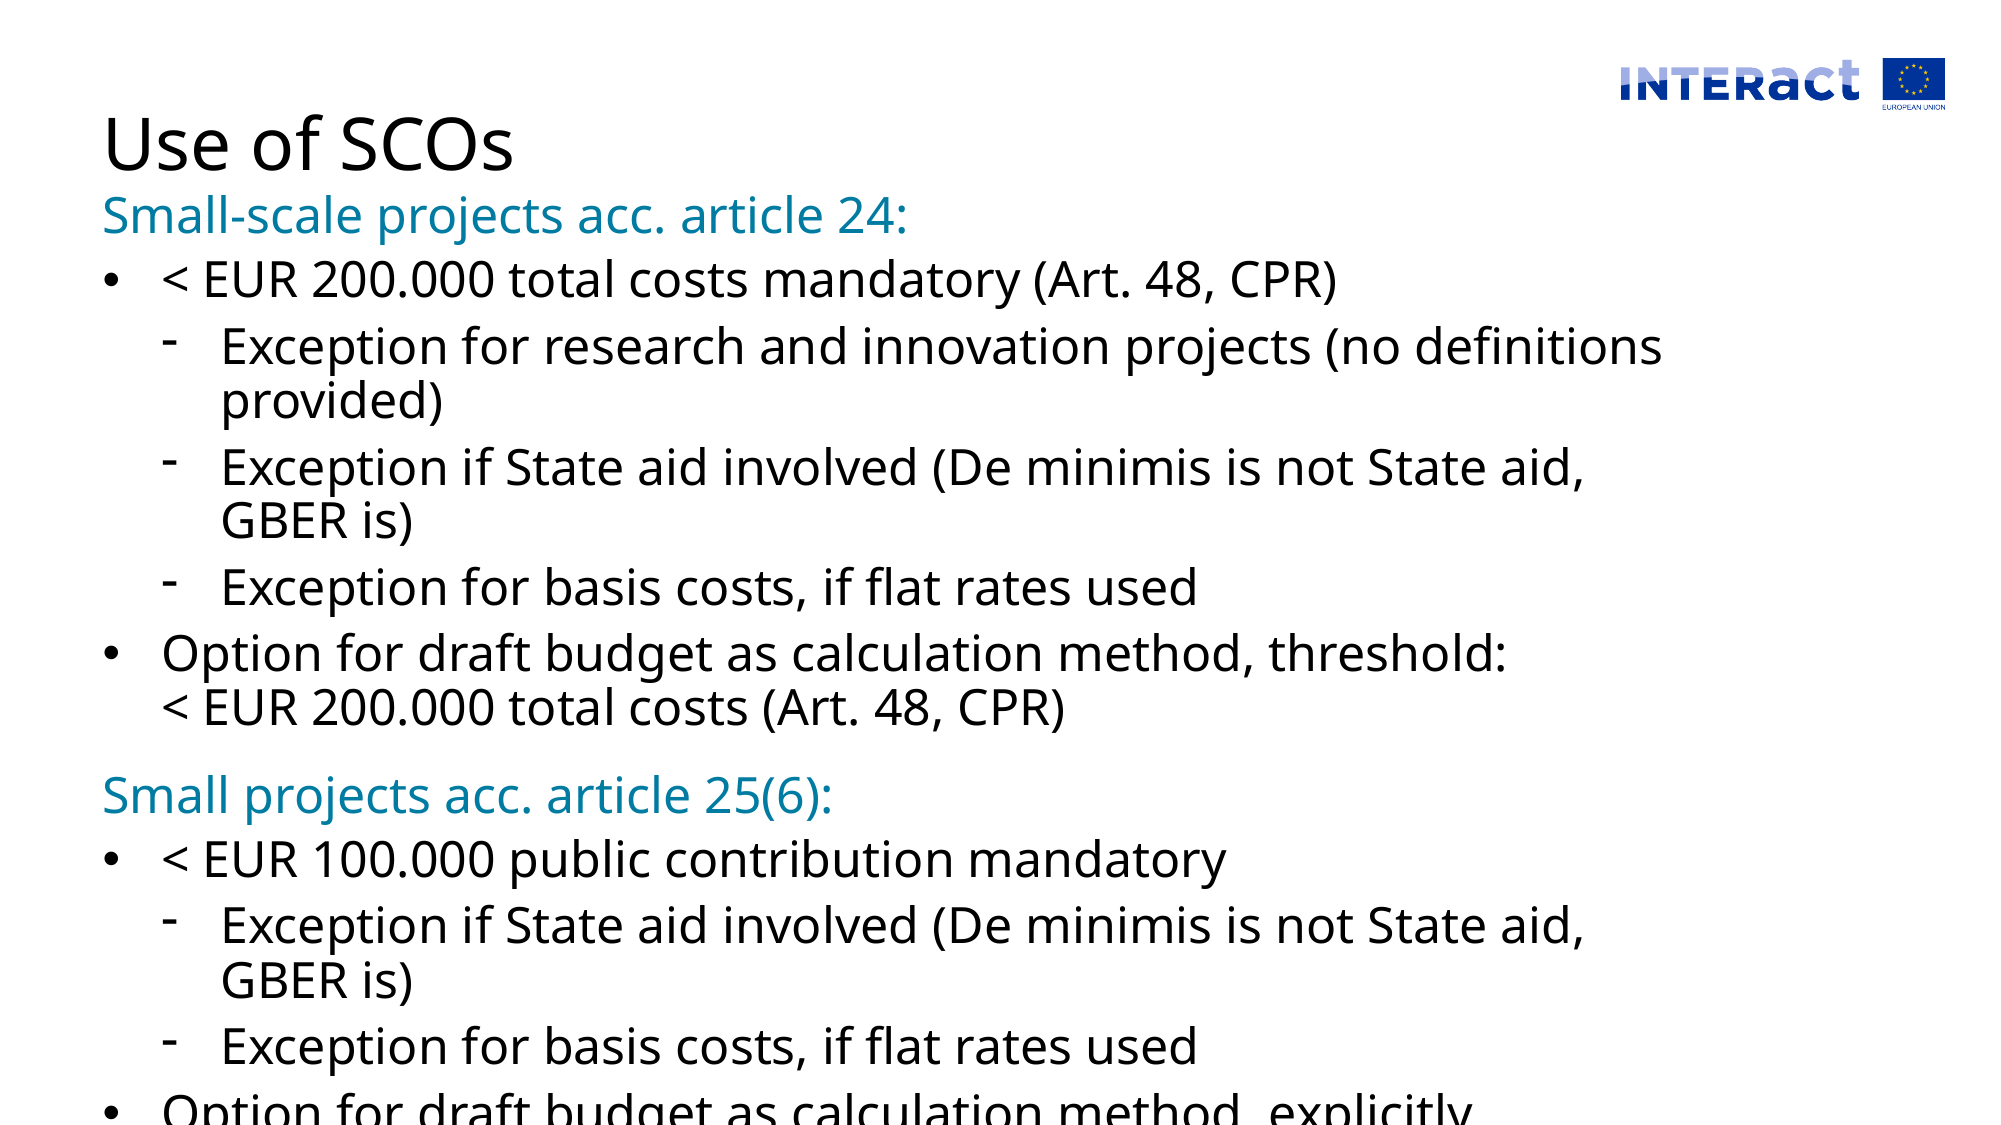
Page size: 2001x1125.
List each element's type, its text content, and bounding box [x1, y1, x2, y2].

title Use of SCOs [102, 107, 1449, 187]
list Small-scale projects acc. article 24: < EUR 200.000 total costs mandatory (Art. 48, CPR) Exception for research and innovation projects (no definitions provided) Exception if State aid involved (De minimis is not State aid, GBER is) Exception for basis costs, if flat rates used Option for draft budget as calculation method, threshold: < EUR 200.000 total costs (Art. 48, CPR) Small projects acc. article 25(6): < EUR 100.000 public contribution mandatory Exception if State aid involved (De minimis is not State aid, GBER is) Exception for basis costs, if flat rates used Option for draft budget as calculation method, explicitly anchored, threshold: < EUR 100.000 total costs [102, 190, 1695, 888]
picture [1621, 58, 1945, 110]
